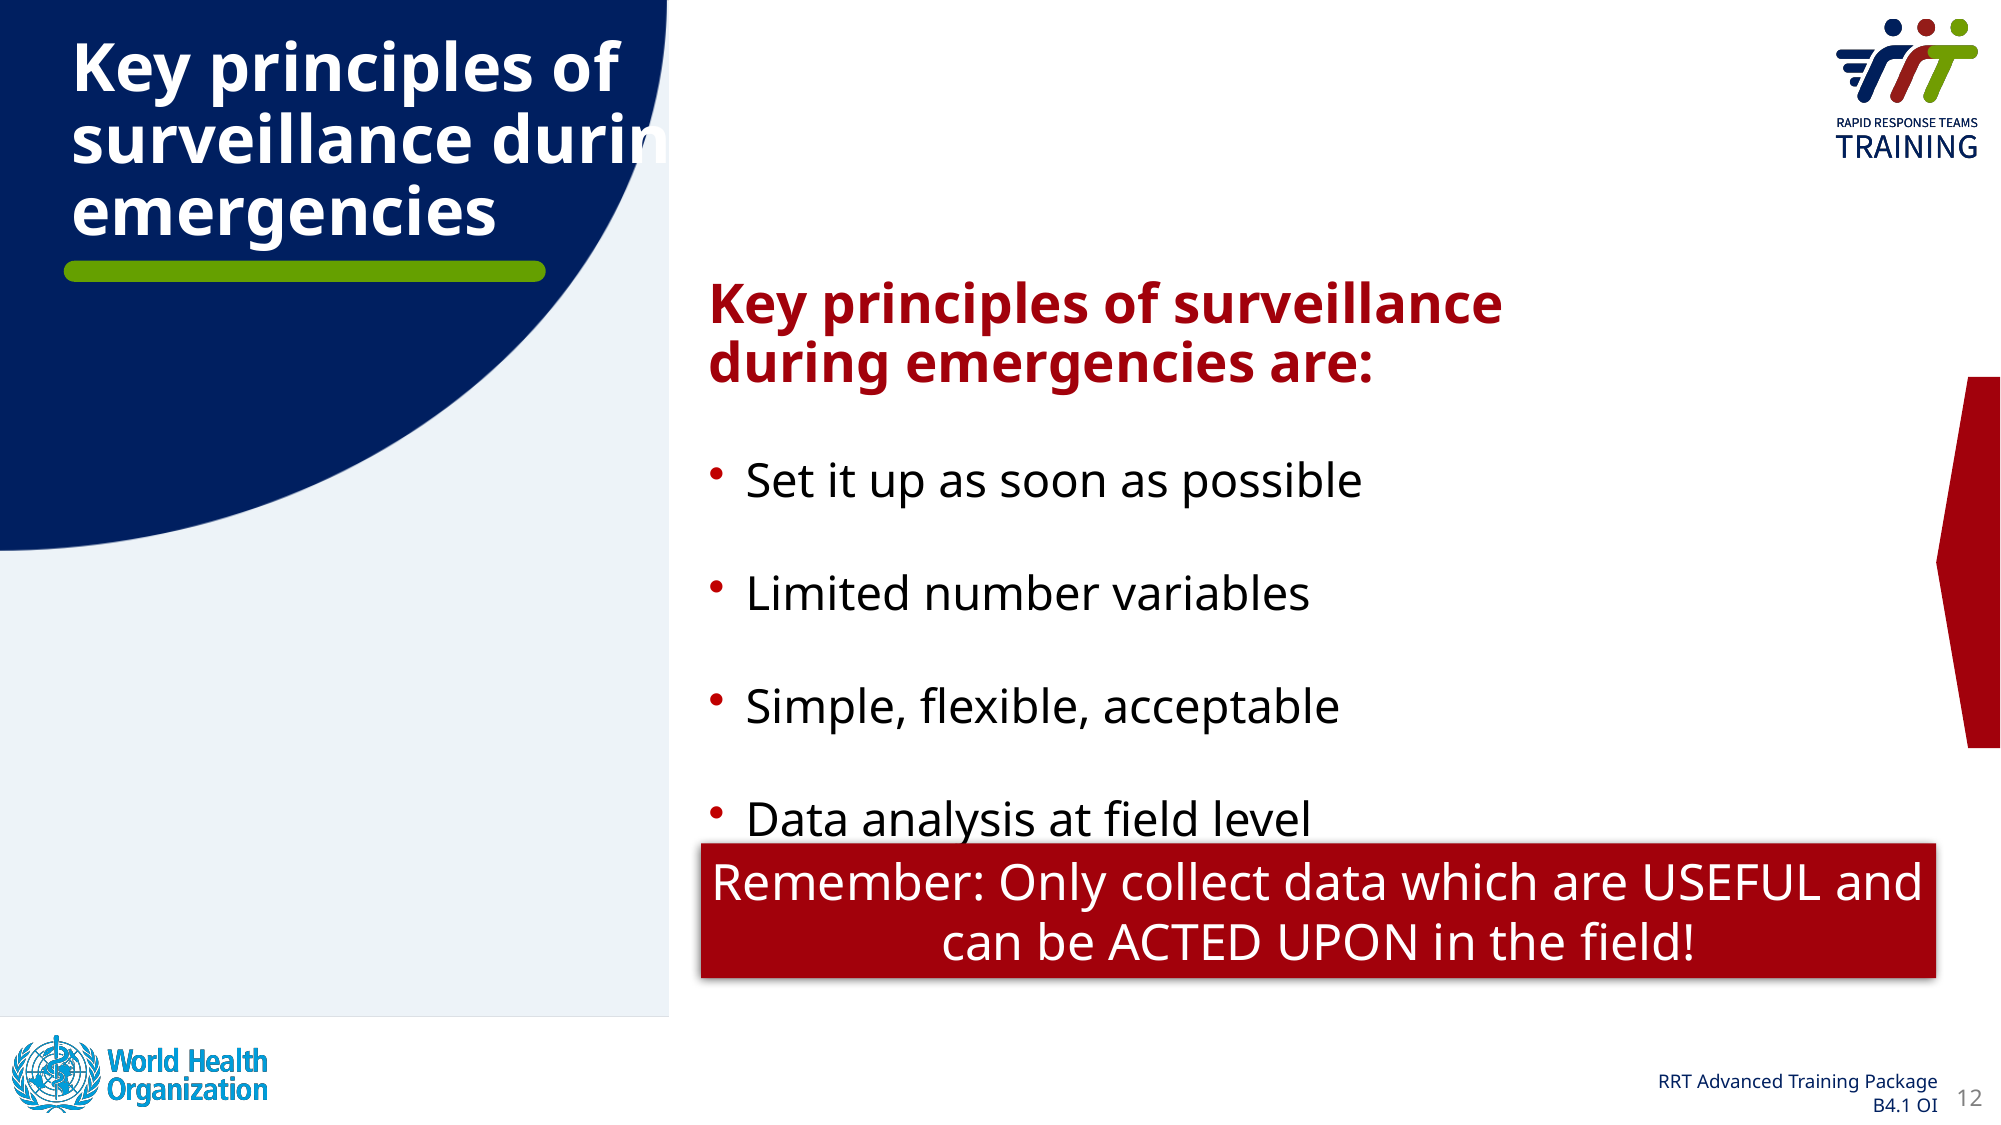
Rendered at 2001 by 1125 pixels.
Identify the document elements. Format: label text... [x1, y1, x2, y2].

picture [34, 1054, 43, 1078]
text_box Remember: Only collect data which are USEFUL and can be ACTED UPON in the field!​ [701, 843, 1937, 979]
picture [22, 1062, 26, 1077]
picture [24, 1054, 36, 1087]
picture [50, 1108, 62, 1113]
picture [40, 1062, 47, 1070]
picture [1835, 19, 1978, 167]
list Key principles of surveillance during emergencies are: Set it up as soon as possible Limited number variables Simple, flexible, acceptable Data analysis at field level [700, 268, 1937, 840]
title Key principles of surveillance during emergencies [63, 1, 742, 283]
picture [30, 1083, 37, 1091]
picture [12, 1035, 54, 1068]
picture [71, 1053, 90, 1091]
text_box [63, 260, 546, 282]
picture [12, 1083, 48, 1113]
picture [59, 1035, 267, 1113]
picture [36, 1088, 78, 1105]
picture [46, 1056, 54, 1062]
picture [0, 0, 669, 1018]
